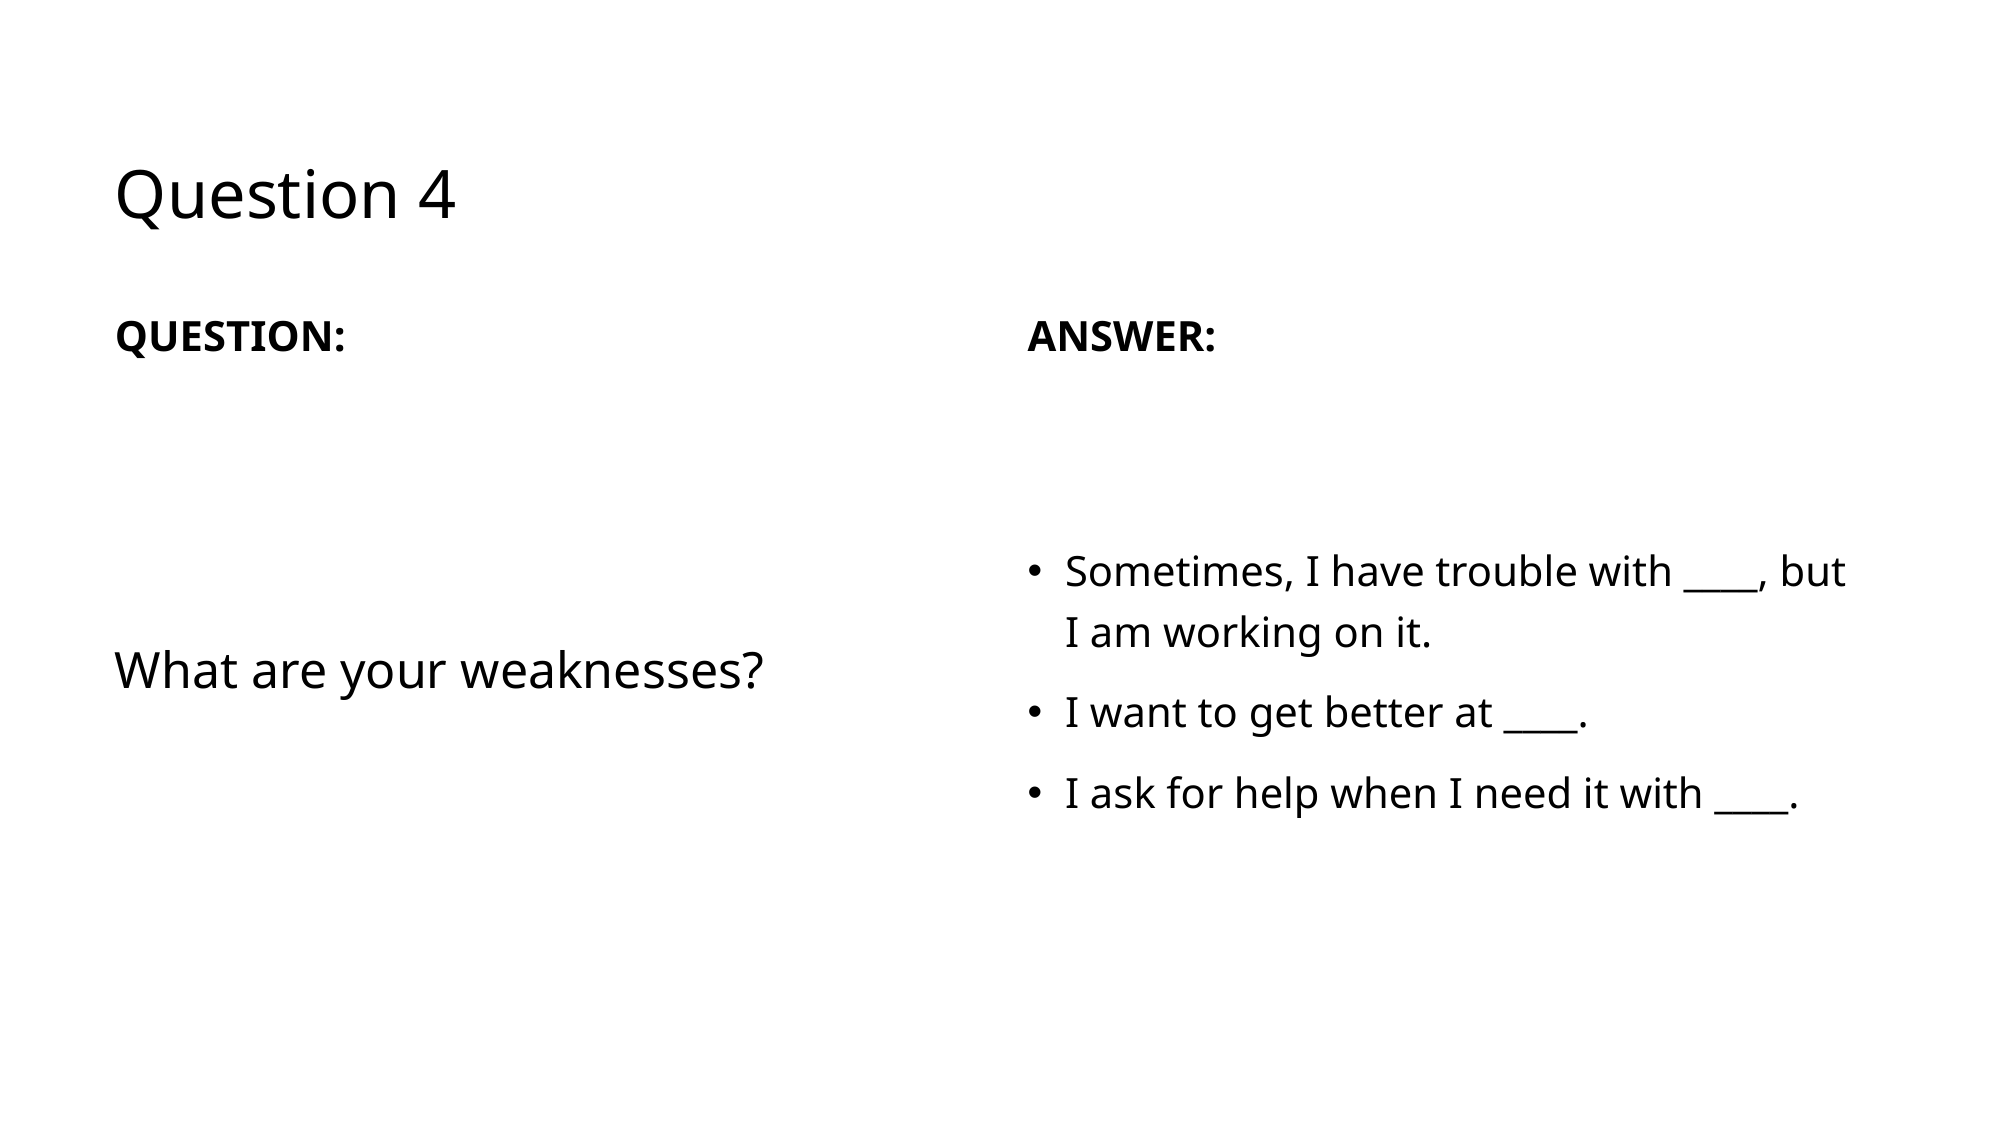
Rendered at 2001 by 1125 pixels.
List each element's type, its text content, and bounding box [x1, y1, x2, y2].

list Question: [99, 276, 947, 369]
title Question 4 [99, 89, 1863, 278]
list Answer: [1012, 276, 1863, 369]
list What are your weaknesses? [99, 619, 947, 1010]
list Sometimes, I have trouble with ____, but I am working on it. I want to get better at ____. I ask for help when I need it with ____. [1012, 391, 1863, 961]
